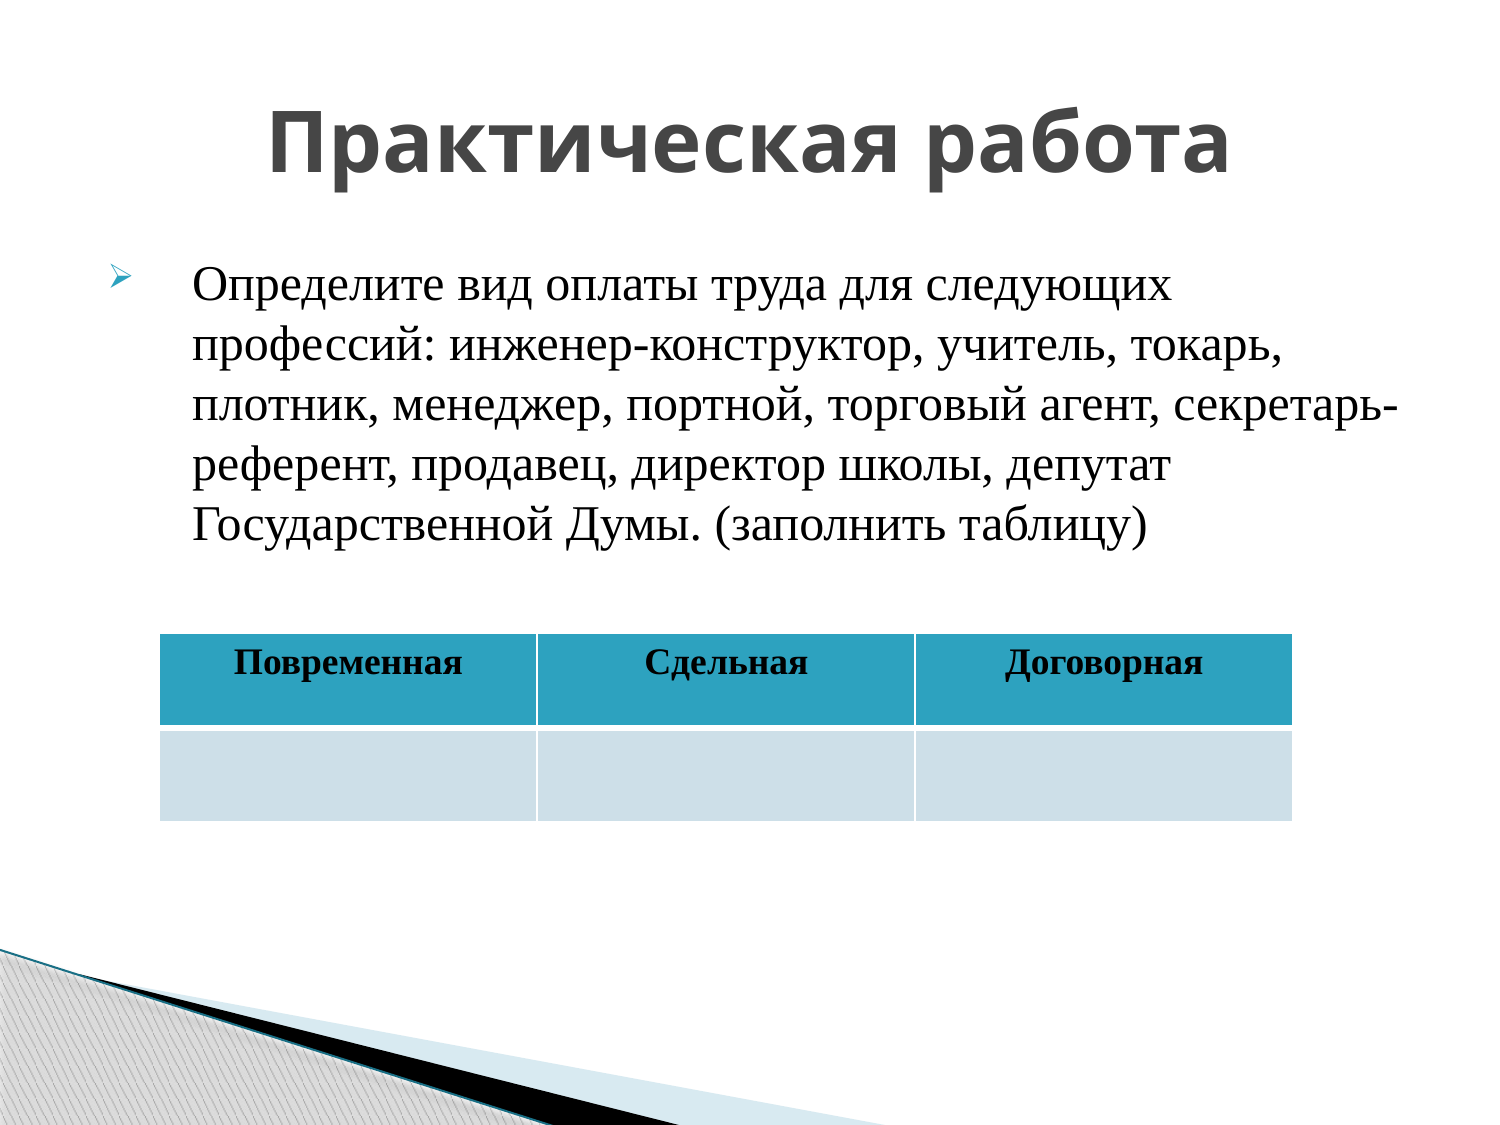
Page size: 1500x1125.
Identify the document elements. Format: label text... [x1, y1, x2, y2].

table_cell [160, 731, 536, 821]
table_header Сдельная [538, 634, 914, 725]
title Практическая работа [75, 45, 1425, 233]
table_header Договорная [916, 634, 1292, 725]
table_cell [916, 731, 1292, 821]
table_cell [538, 731, 914, 821]
list Определите вид оплаты труда для следующих профессий: инженер-конструктор, учитель, токарь, плотник, менеджер, портной, торговый агент, секретарь-референт, продавец, директор школы, депутат Государственной Думы. (заполнить таблицу) [75, 243, 1425, 1047]
table_header Повременная [160, 634, 536, 725]
